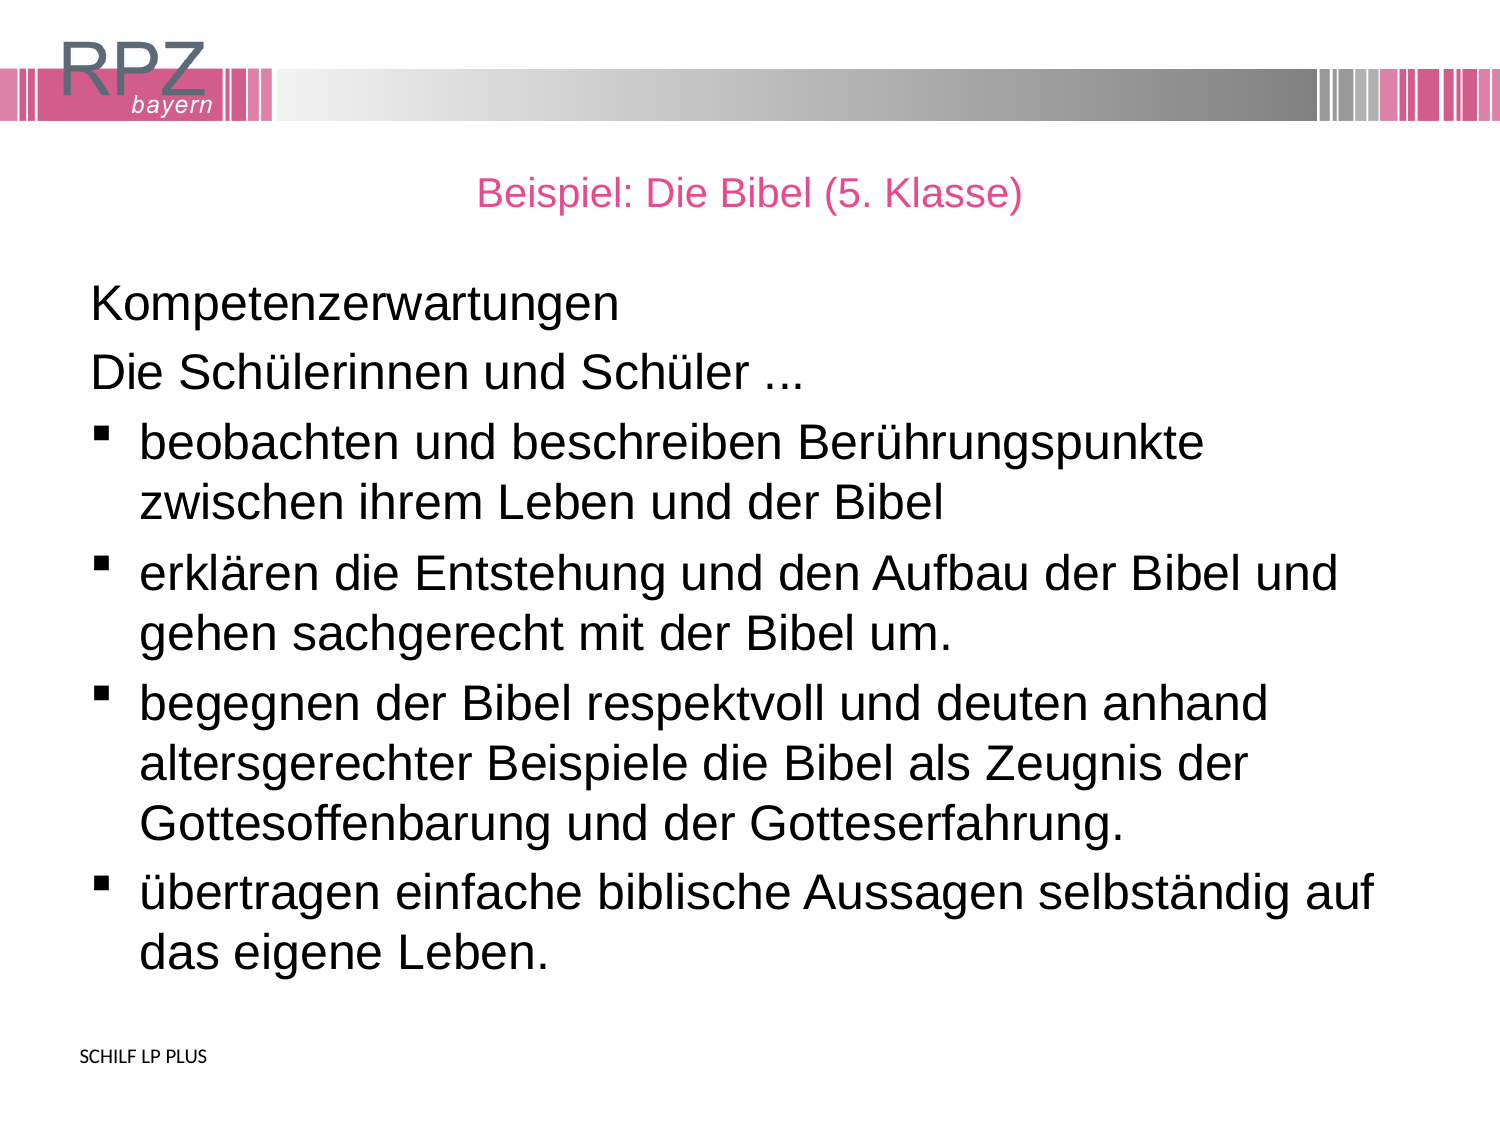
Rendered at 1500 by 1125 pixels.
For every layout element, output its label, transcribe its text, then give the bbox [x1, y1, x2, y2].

title Beispiel: Die Bibel (5. Klasse) [75, 149, 1425, 233]
picture [1380, 69, 1439, 121]
picture [0, 31, 272, 121]
picture [1443, 69, 1500, 121]
list Kompetenzerwartungen Die Schülerinnen und Schüler ... beobachten und beschreiben Berührungspunkte zwischen ihrem Leben und der Bibel erklären die Entstehung und den Aufbau der Bibel und gehen sachgerecht mit der Bibel um. begegnen der Bibel respektvoll und deuten anhand altersgerechter Beispiele die Bibel als Zeugnis der Gottesoffenbarung und der Gotteserfahrung. übertragen einfache biblische Aussagen selbständig auf das eigene Leben. [75, 262, 1425, 1005]
picture [1319, 69, 1379, 121]
